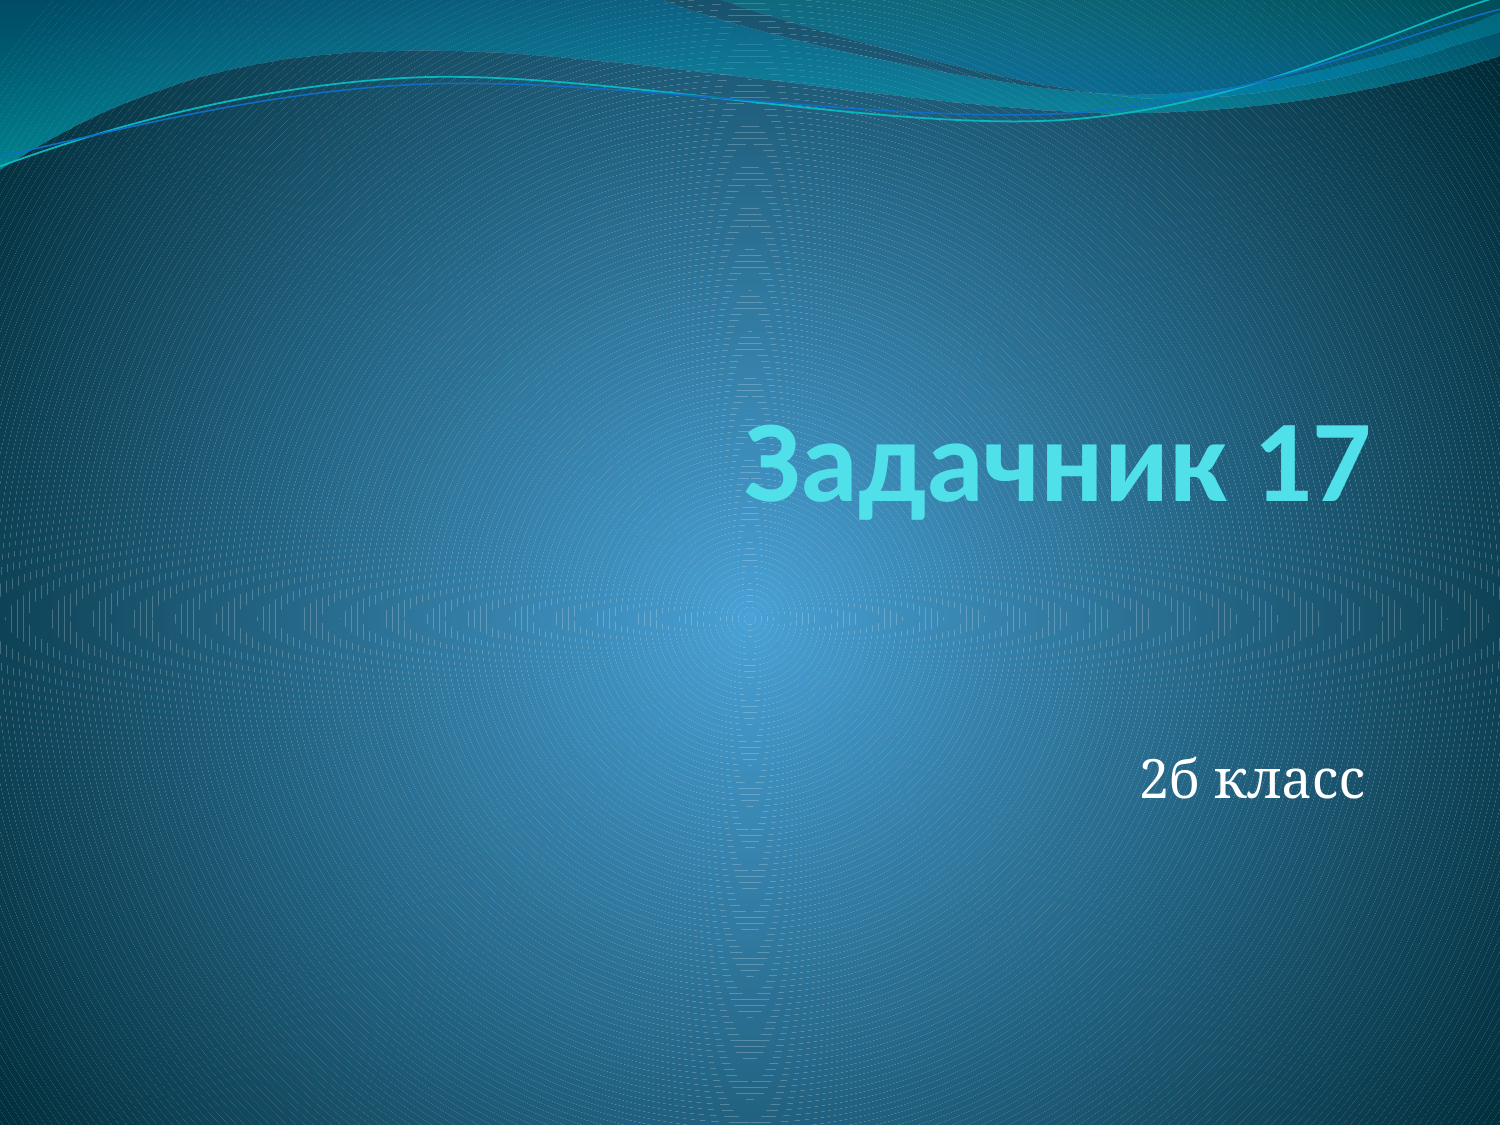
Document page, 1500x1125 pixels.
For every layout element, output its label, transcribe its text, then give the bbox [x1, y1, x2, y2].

subtitle 2б класс [87, 737, 1376, 900]
title Задачник 17 [87, 224, 1376, 525]
